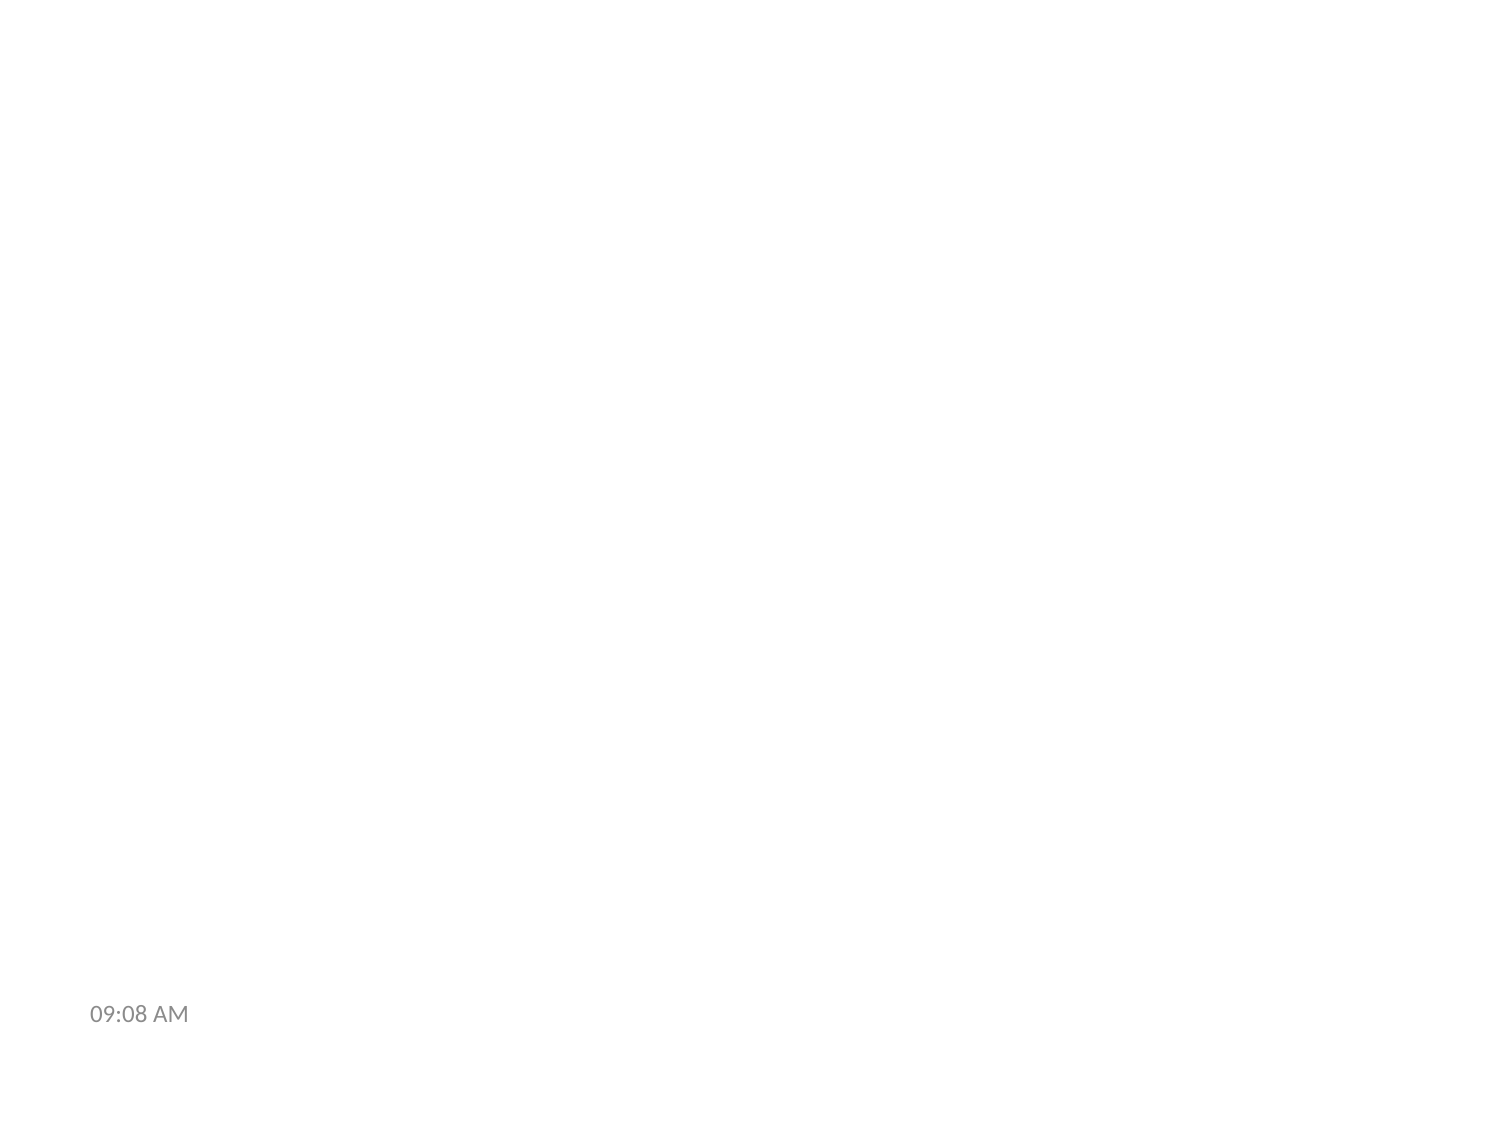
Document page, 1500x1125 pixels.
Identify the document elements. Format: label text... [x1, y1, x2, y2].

text_box 3:35 PM [75, 982, 425, 1043]
